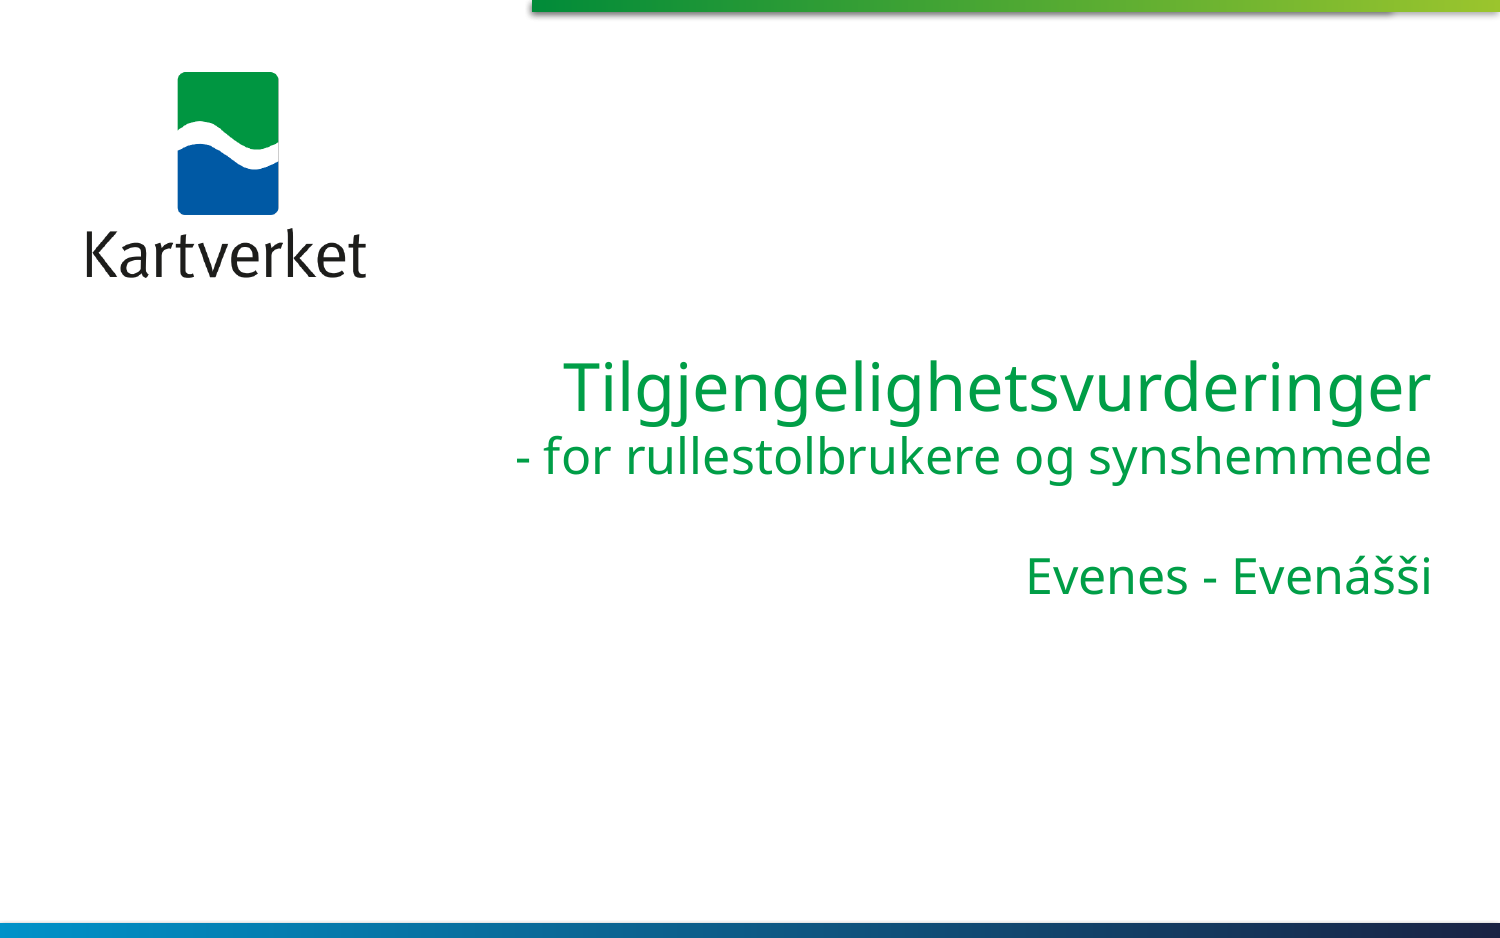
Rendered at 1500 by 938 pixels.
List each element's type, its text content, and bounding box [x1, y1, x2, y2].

text_box Tilgjengelighetsvurderinger - for rullestolbrukere og synshemmede Evenes - Evenášši [66, 337, 1449, 613]
